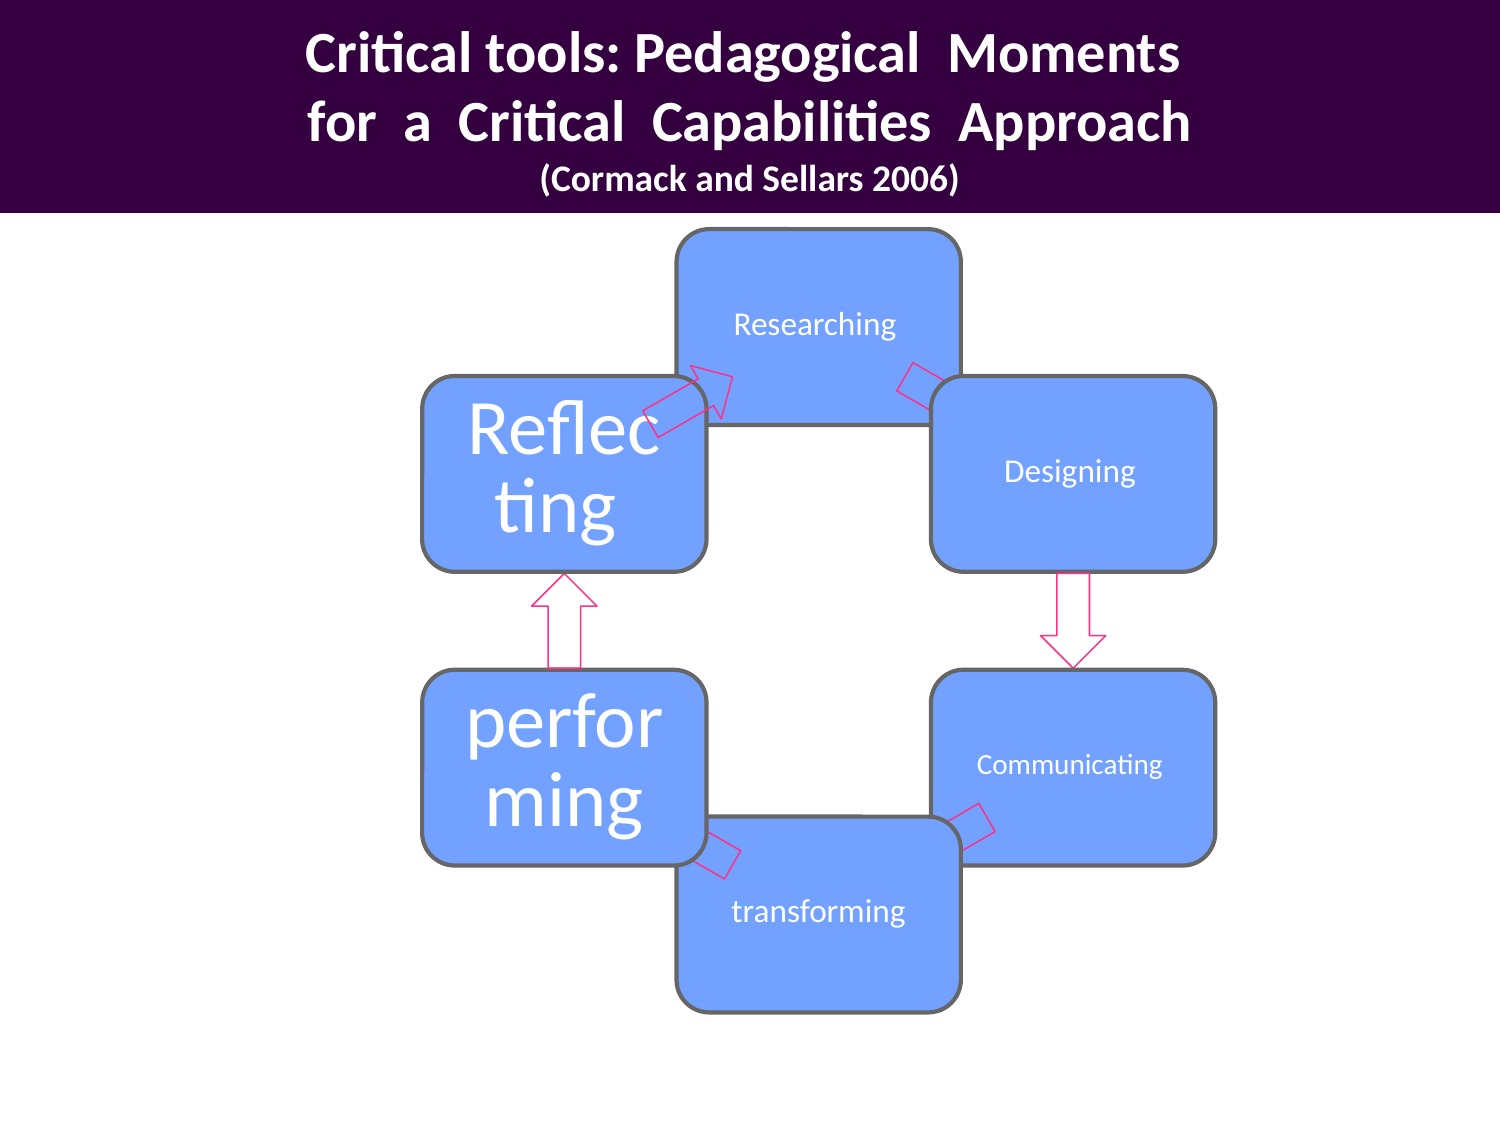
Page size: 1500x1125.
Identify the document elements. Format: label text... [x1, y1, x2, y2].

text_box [249, 228, 1388, 1013]
title Critical tools: Pedagogical Moments for a Critical Capabilities Approach (Cormack and Sellars 2006) [0, 0, 1500, 213]
